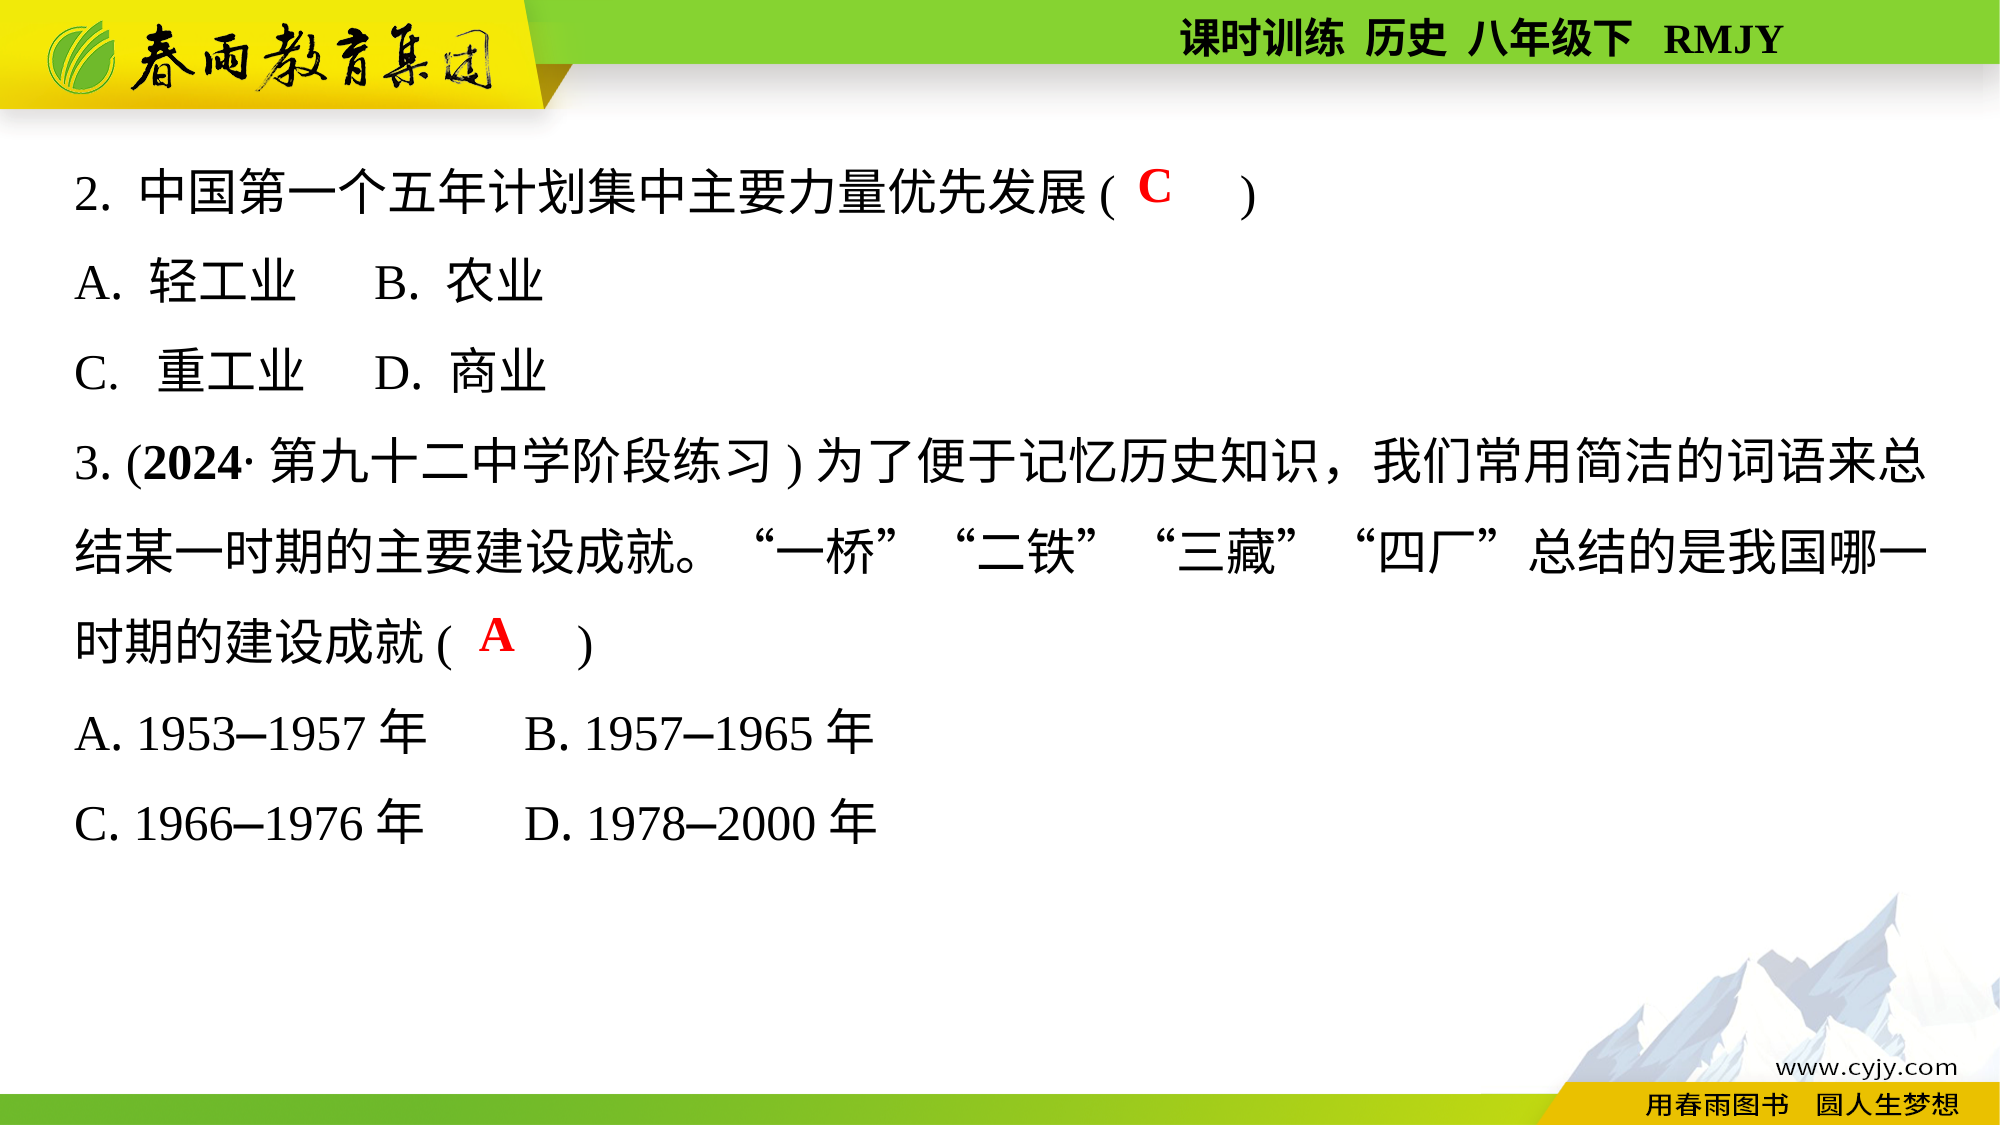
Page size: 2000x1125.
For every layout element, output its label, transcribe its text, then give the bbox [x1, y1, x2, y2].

text_box A [464, 594, 530, 670]
text_box C [1122, 144, 1189, 220]
picture [0, 0, 2000, 1125]
list 2. 中国第一个五年计划集中主要力量优先发展( ) A. 轻工业 B. 农业 C. 重工业 D. 商业 3. (2024·第九十二中学阶段练习)为了便于记忆历史知识，我们常用简洁的词语来总结某一时期的主要建设成就。“一桥”“二铁”“三藏”“四厂”总结的是我国哪一时期的建设成就( ) A. 1953—1957年 B. 1957—1965年 C. 1966—1976年 D. 1978—2000年 [59, 122, 1944, 865]
